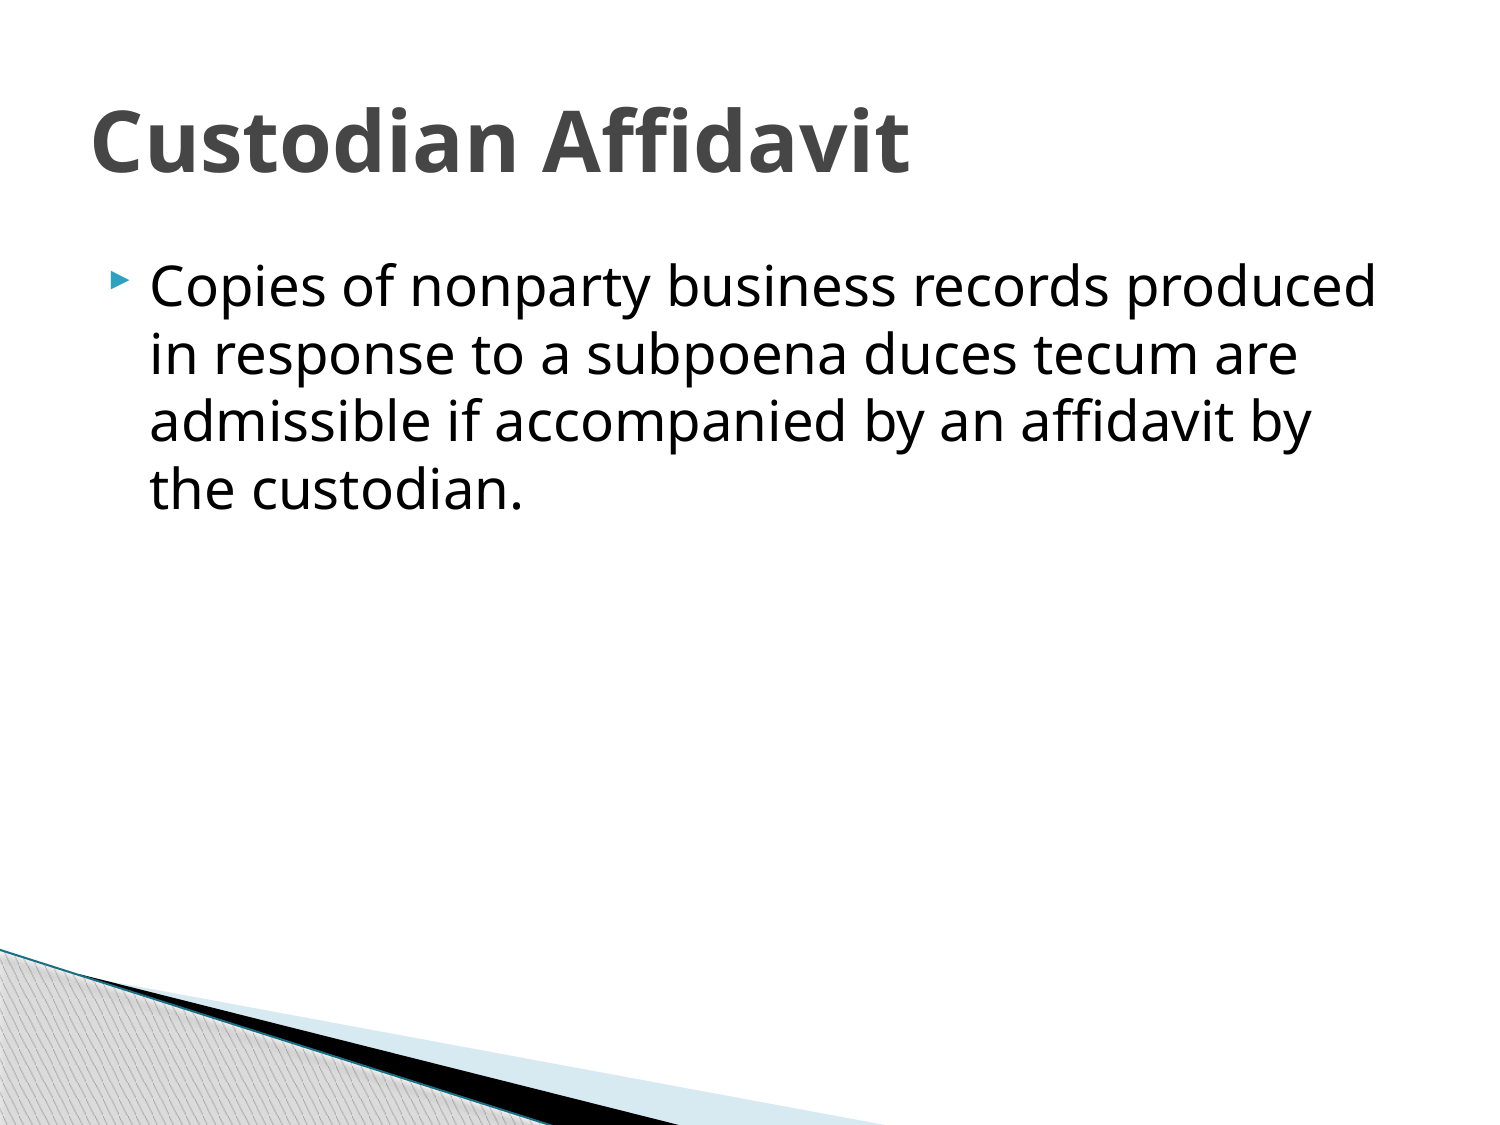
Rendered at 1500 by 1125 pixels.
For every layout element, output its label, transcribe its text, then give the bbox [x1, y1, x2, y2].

title Custodian Affidavit [75, 45, 1425, 233]
list Copies of nonparty business records produced in response to a subpoena duces tecum are admissible if accompanied by an affidavit by the custodian. [75, 243, 1425, 986]
